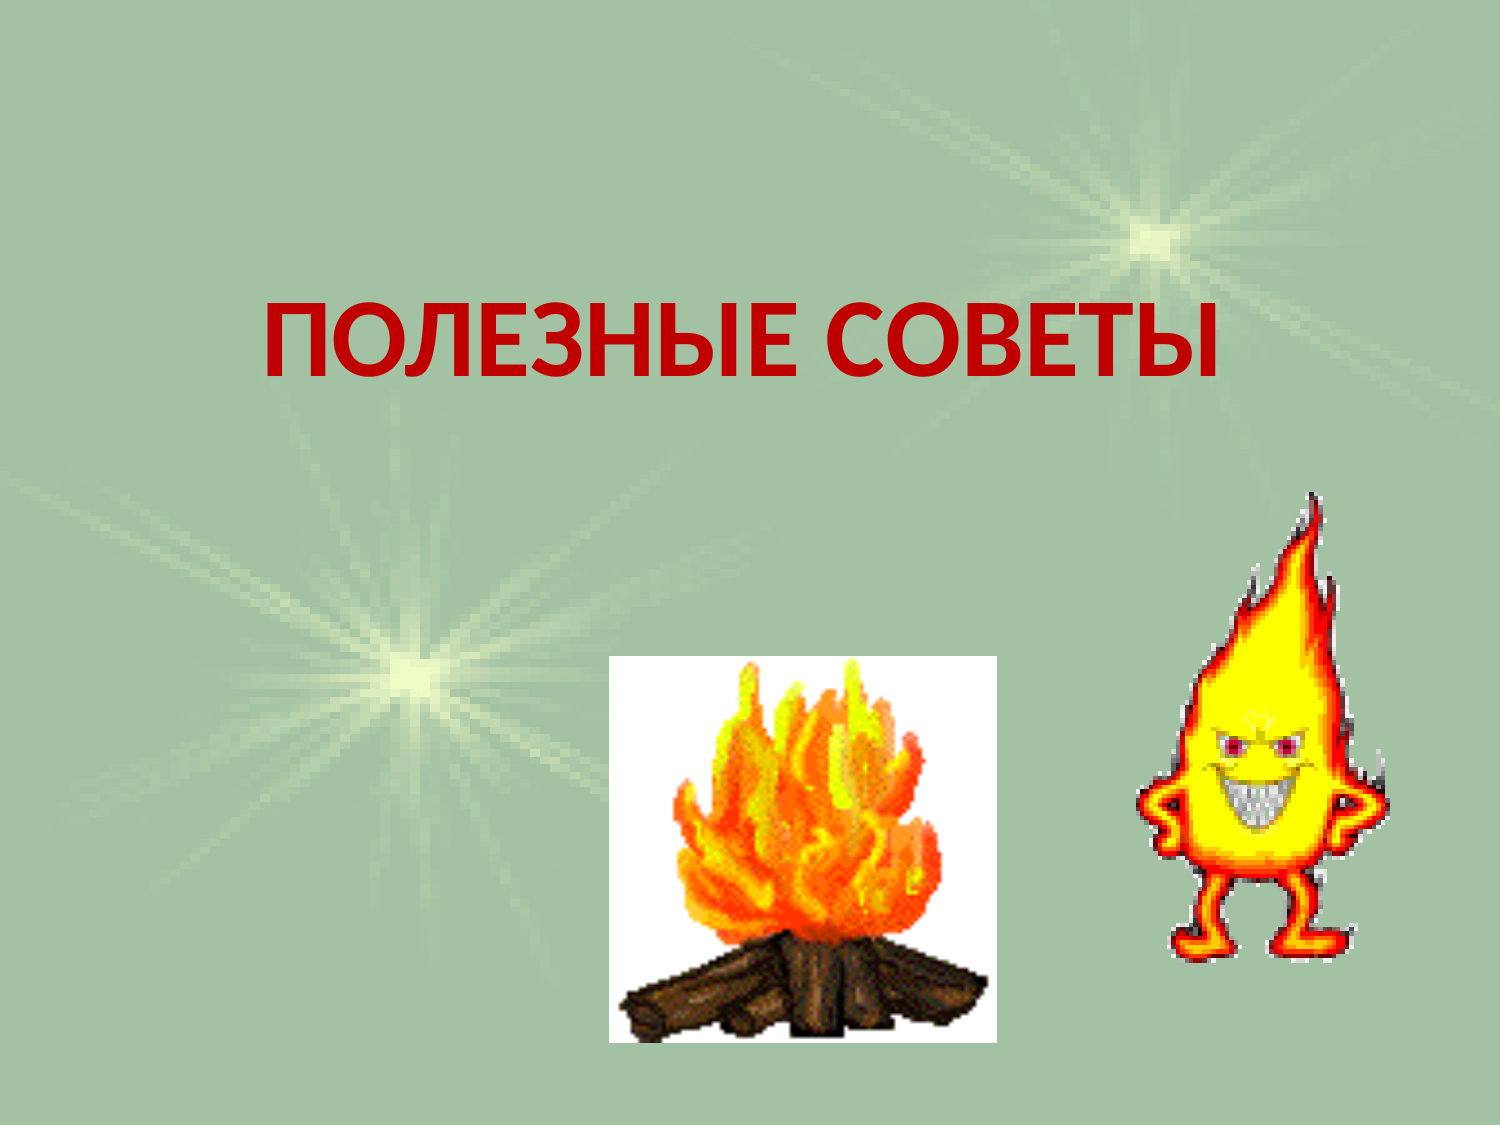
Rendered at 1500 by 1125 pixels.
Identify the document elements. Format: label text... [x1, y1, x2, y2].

picture [0, 0, 1500, 1125]
title ПОЛЕЗНЫЕ СОВЕТЫ [105, 210, 1381, 453]
